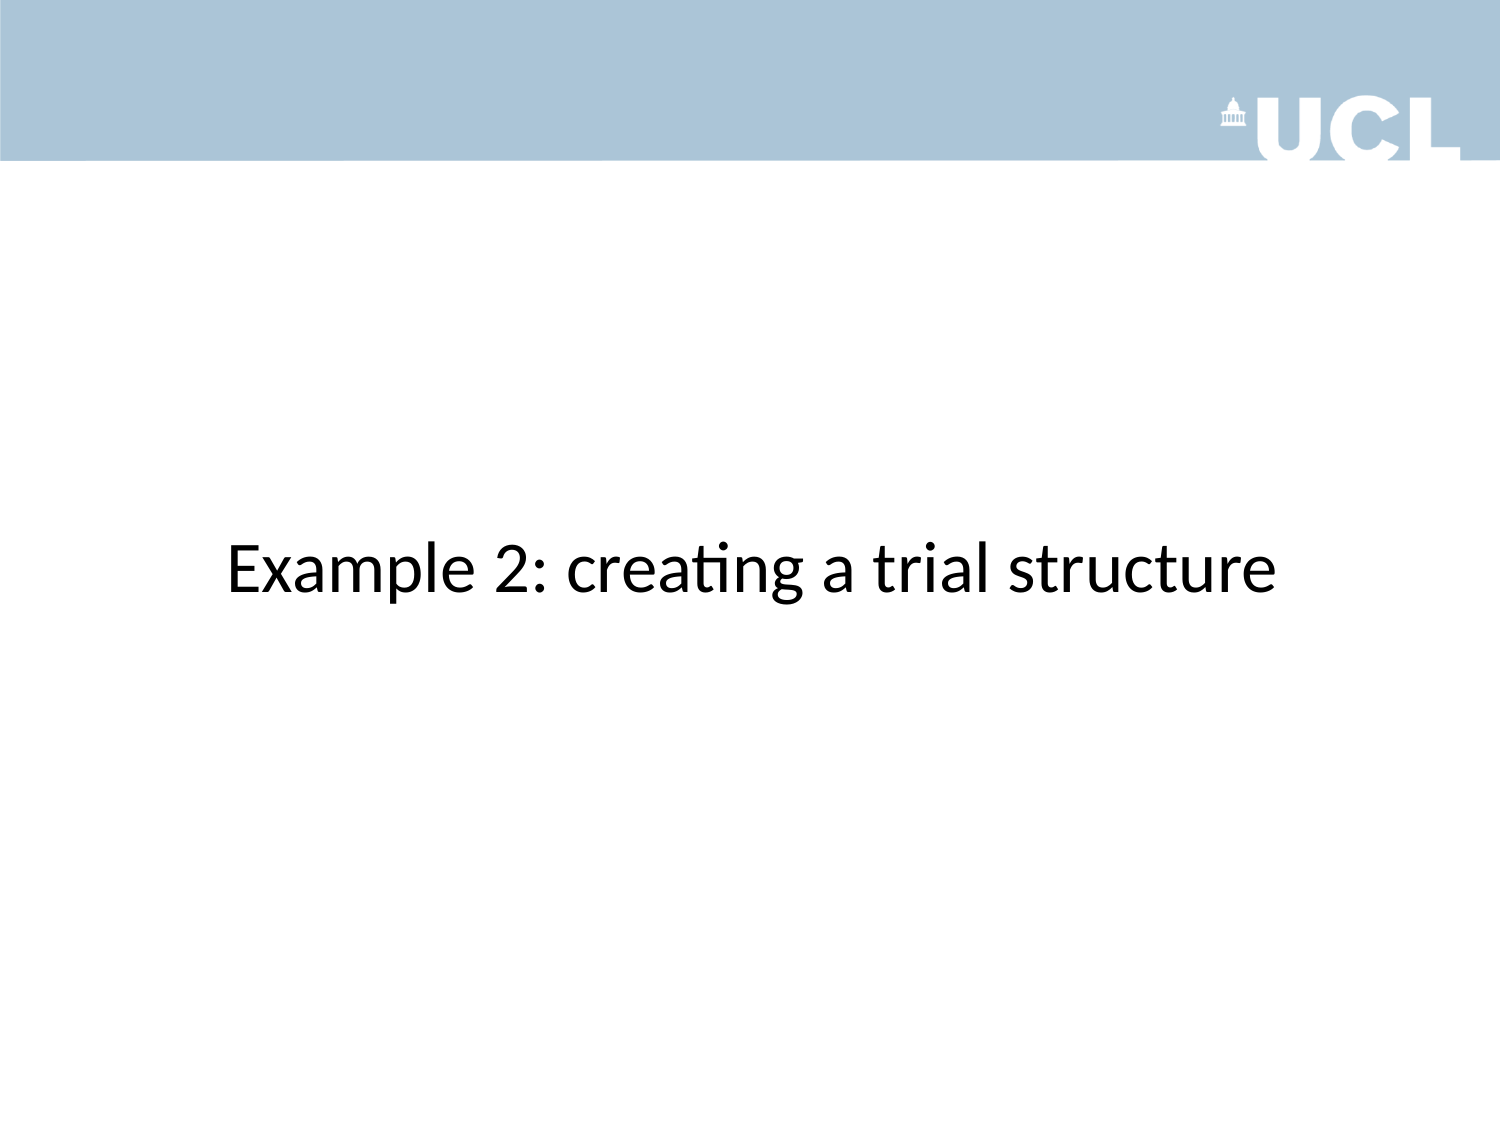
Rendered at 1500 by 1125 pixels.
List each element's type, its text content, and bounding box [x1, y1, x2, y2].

title Example 2: creating a trial structure [211, 492, 1324, 634]
picture [0, 0, 1500, 161]
